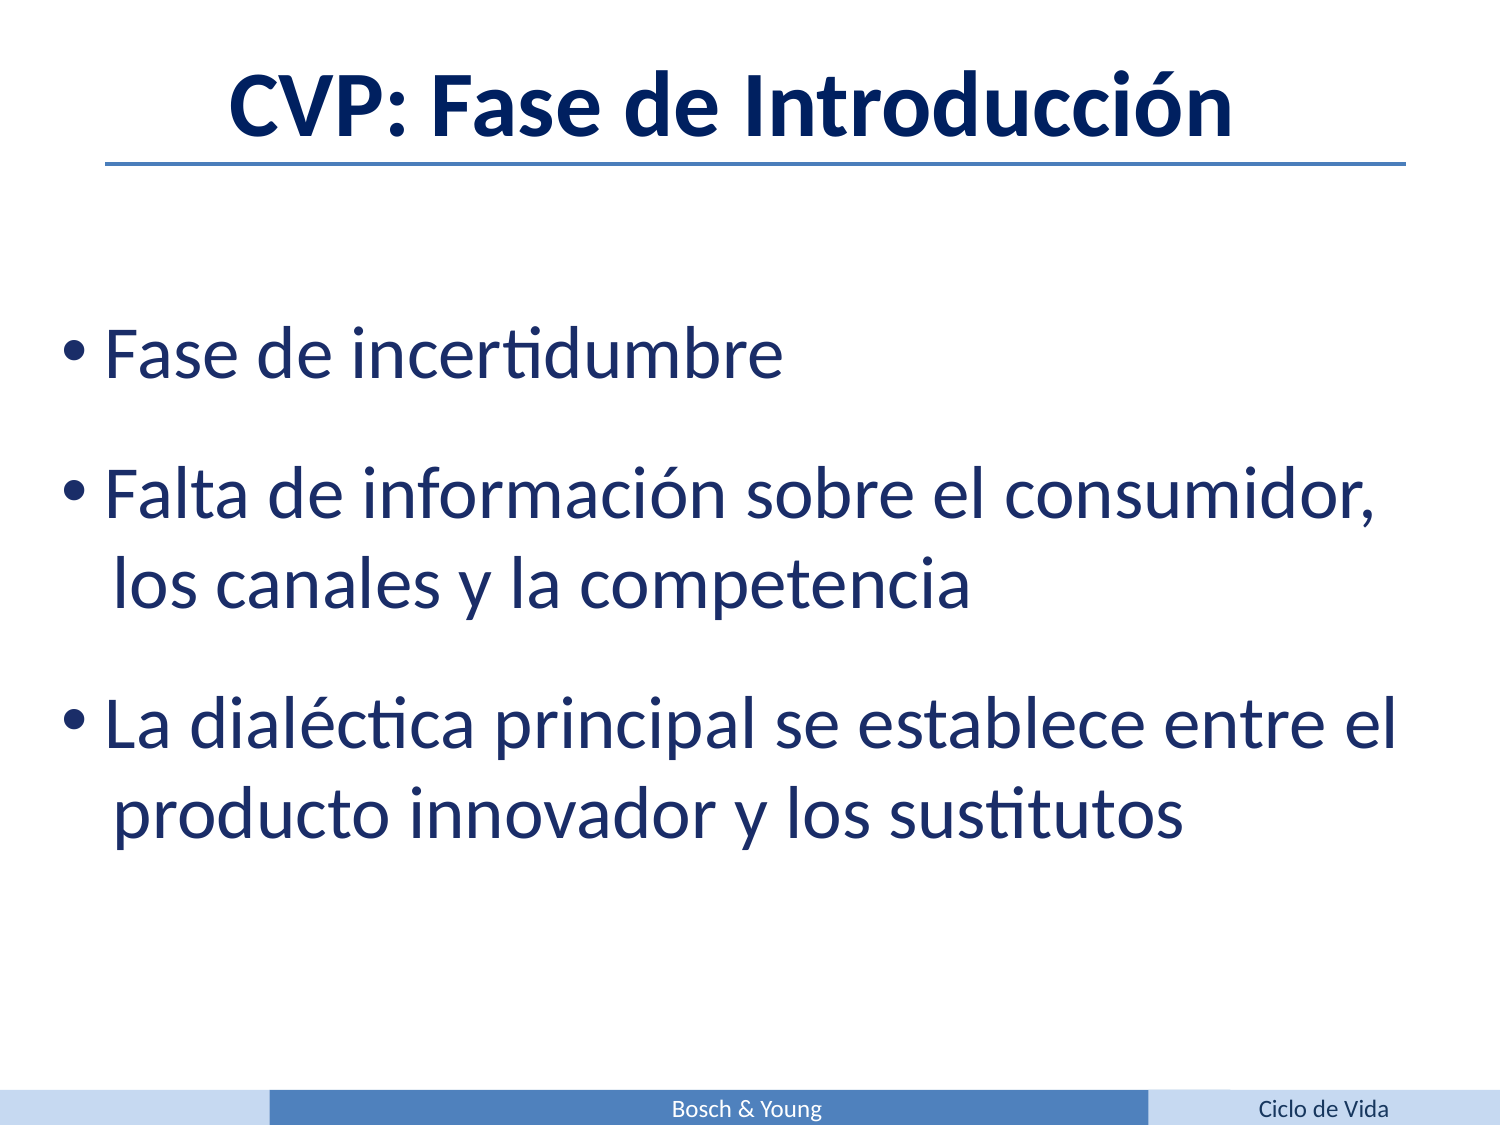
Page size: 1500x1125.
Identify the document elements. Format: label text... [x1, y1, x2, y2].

text_box Bosch & Young [272, 1088, 1146, 1125]
text_box [0, 1088, 272, 1125]
text_box Fase de incertidumbre Falta de información sobre el consumidor, los canales y la competencia La dialéctica principal se establece entre el producto innovador y los sustitutos [46, 296, 1430, 862]
text_box CVP: Fase de Introducción [46, 35, 1418, 163]
text_box Ciclo de Vida [1146, 1088, 1500, 1125]
